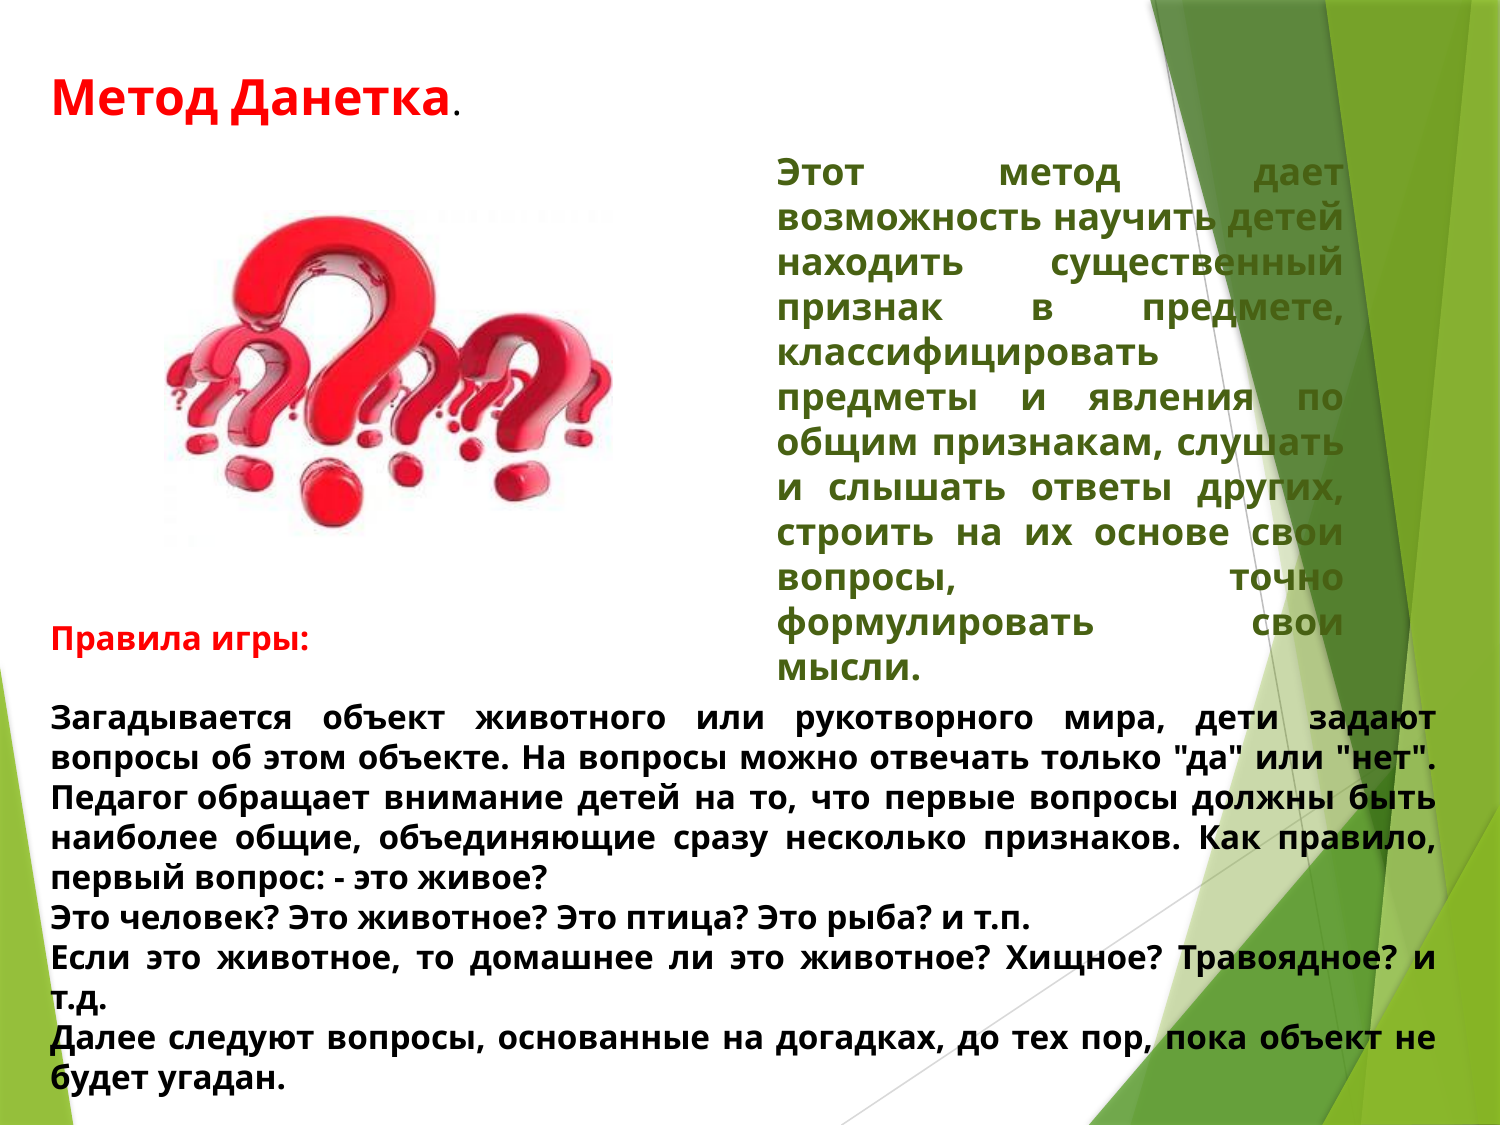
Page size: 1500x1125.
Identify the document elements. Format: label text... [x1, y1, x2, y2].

text_box Этот метод дает возможность научить детей находить существенный признак в предмете, классифицировать предметы и явления по общим признакам, слушать и слышать ответы других, строить на их основе свои вопросы, точно формулировать свои мысли. [761, 140, 1360, 696]
text_box Правила игры: Загадывается объект животного или рукотворного мира, дети задают вопросы об этом объекте. На вопросы можно отвечать только "да" или "нет". Педагог обращает внимание детей на то, что первые вопросы должны быть наиболее общие, объединяющие сразу несколько признаков. Как правило, первый вопрос: - это живое? Это человек? Это животное? Это птица? Это рыба? и т.п. Если это животное, то домашнее ли это животное? Хищное? Травоядное? и т.д. Далее следуют вопросы, основанные на догадках, до тех пор, пока объект не будет угадан. [35, 609, 1454, 1104]
text_box Метод Данетка. [35, 58, 477, 134]
picture [163, 210, 613, 548]
